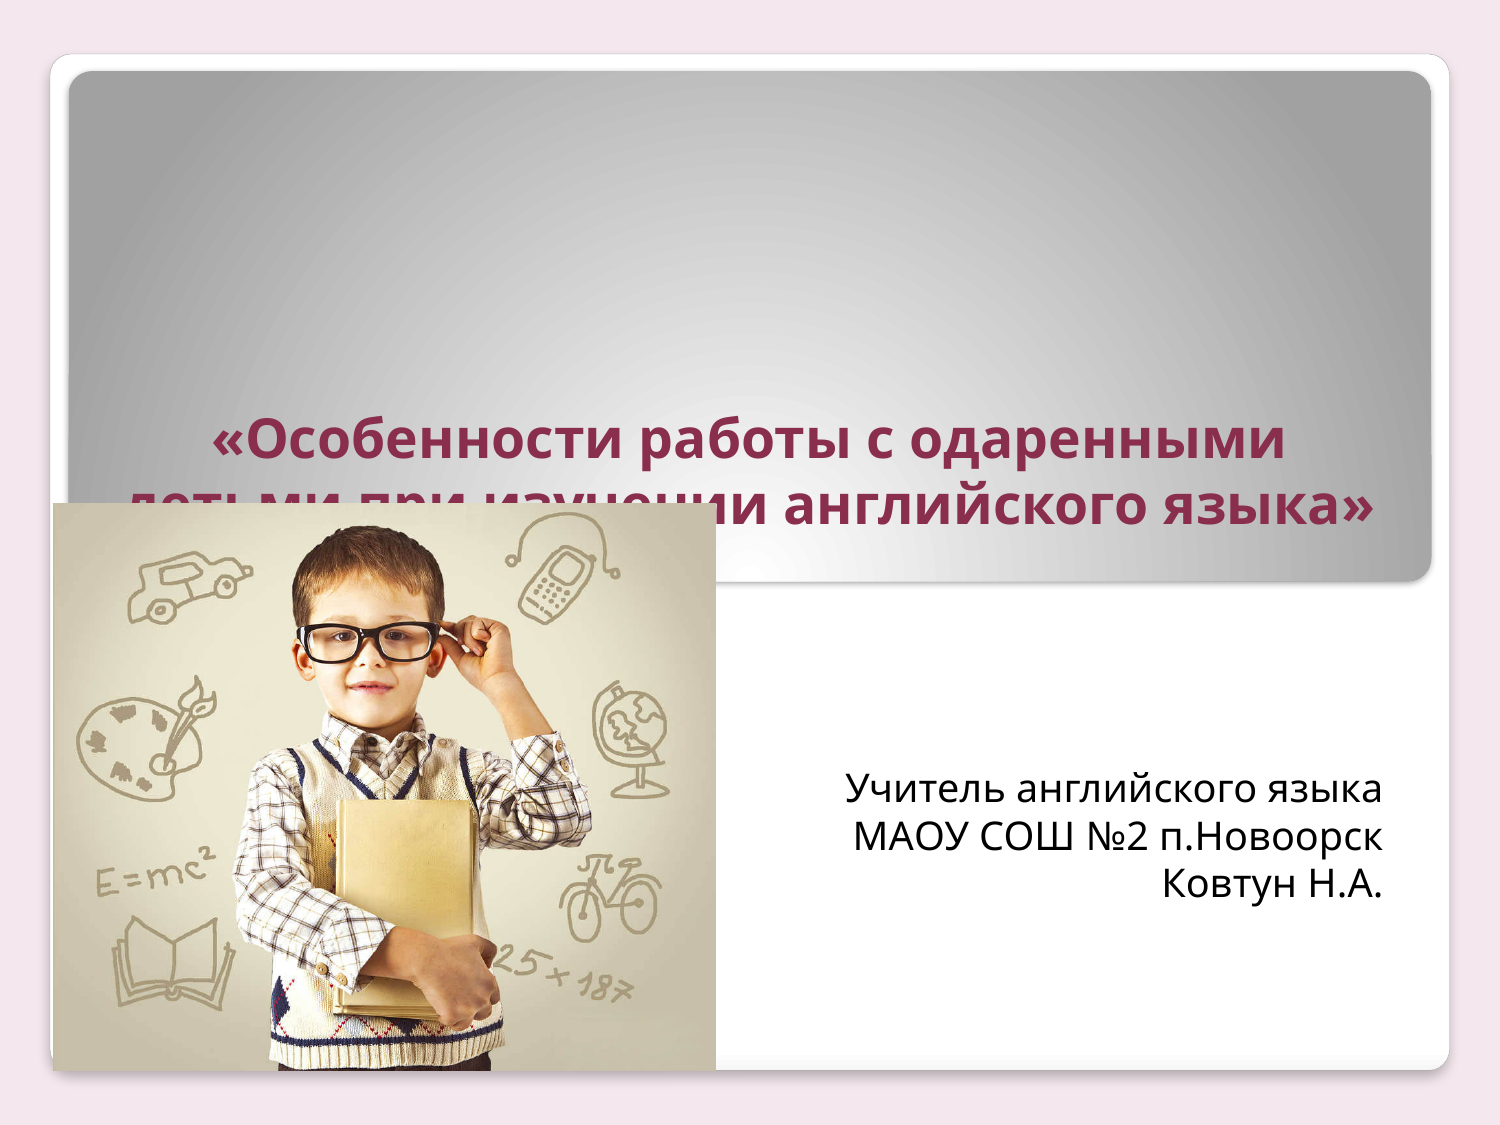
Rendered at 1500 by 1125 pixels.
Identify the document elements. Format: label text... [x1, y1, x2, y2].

picture [52, 503, 717, 1071]
subtitle Учитель английского языка МАОУ СОШ №2 п.Новоорск Ковтун Н.А. [720, 763, 1399, 914]
title «Особенности работы с одаренными детьми при изучении английского языка» [100, 125, 1399, 610]
